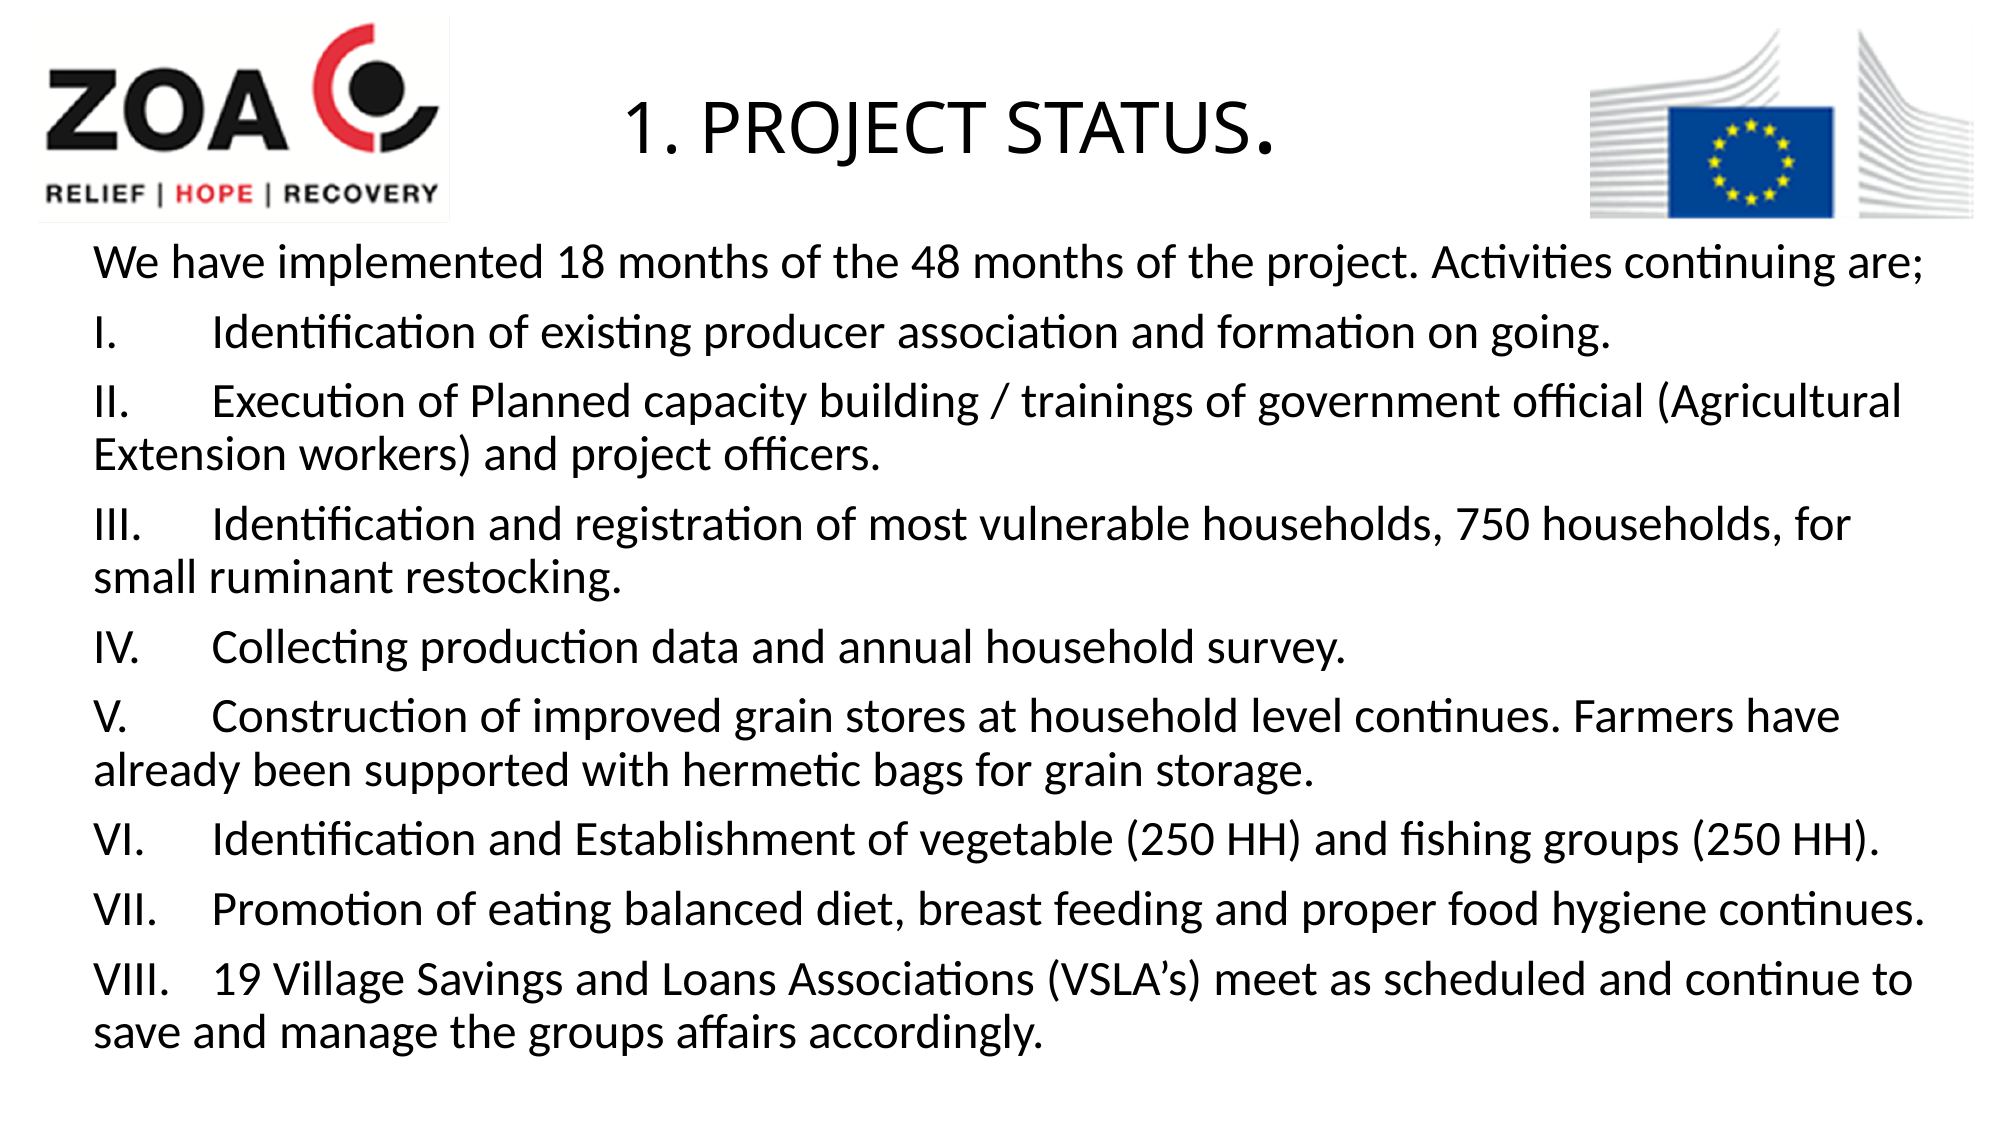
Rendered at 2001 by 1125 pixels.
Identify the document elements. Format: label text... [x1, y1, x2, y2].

subtitle We have implemented 18 months of the 48 months of the project. Activities continuing are; I. Identification of existing producer association and formation on going. II. Execution of Planned capacity building / trainings of government official (Agricultural Extension workers) and project officers. III. Identification and registration of most vulnerable households, 750 households, for small ruminant restocking. IV. Collecting production data and annual household survey. V. Construction of improved grain stores at household level continues. Farmers have already been supported with hermetic bags for grain storage. VI. Identification and Establishment of vegetable (250 HH) and fishing groups (250 HH). VII. Promotion of eating balanced diet, breast feeding and proper food hygiene continues. VIII. 19 Village Savings and Loans Associations (VSLA’s) meet as scheduled and continue to save and manage the groups affairs accordingly. [78, 228, 1964, 1125]
title 1. PROJECT STATUS. [450, 61, 1590, 183]
picture [1590, 28, 1978, 223]
picture [38, 15, 450, 223]
